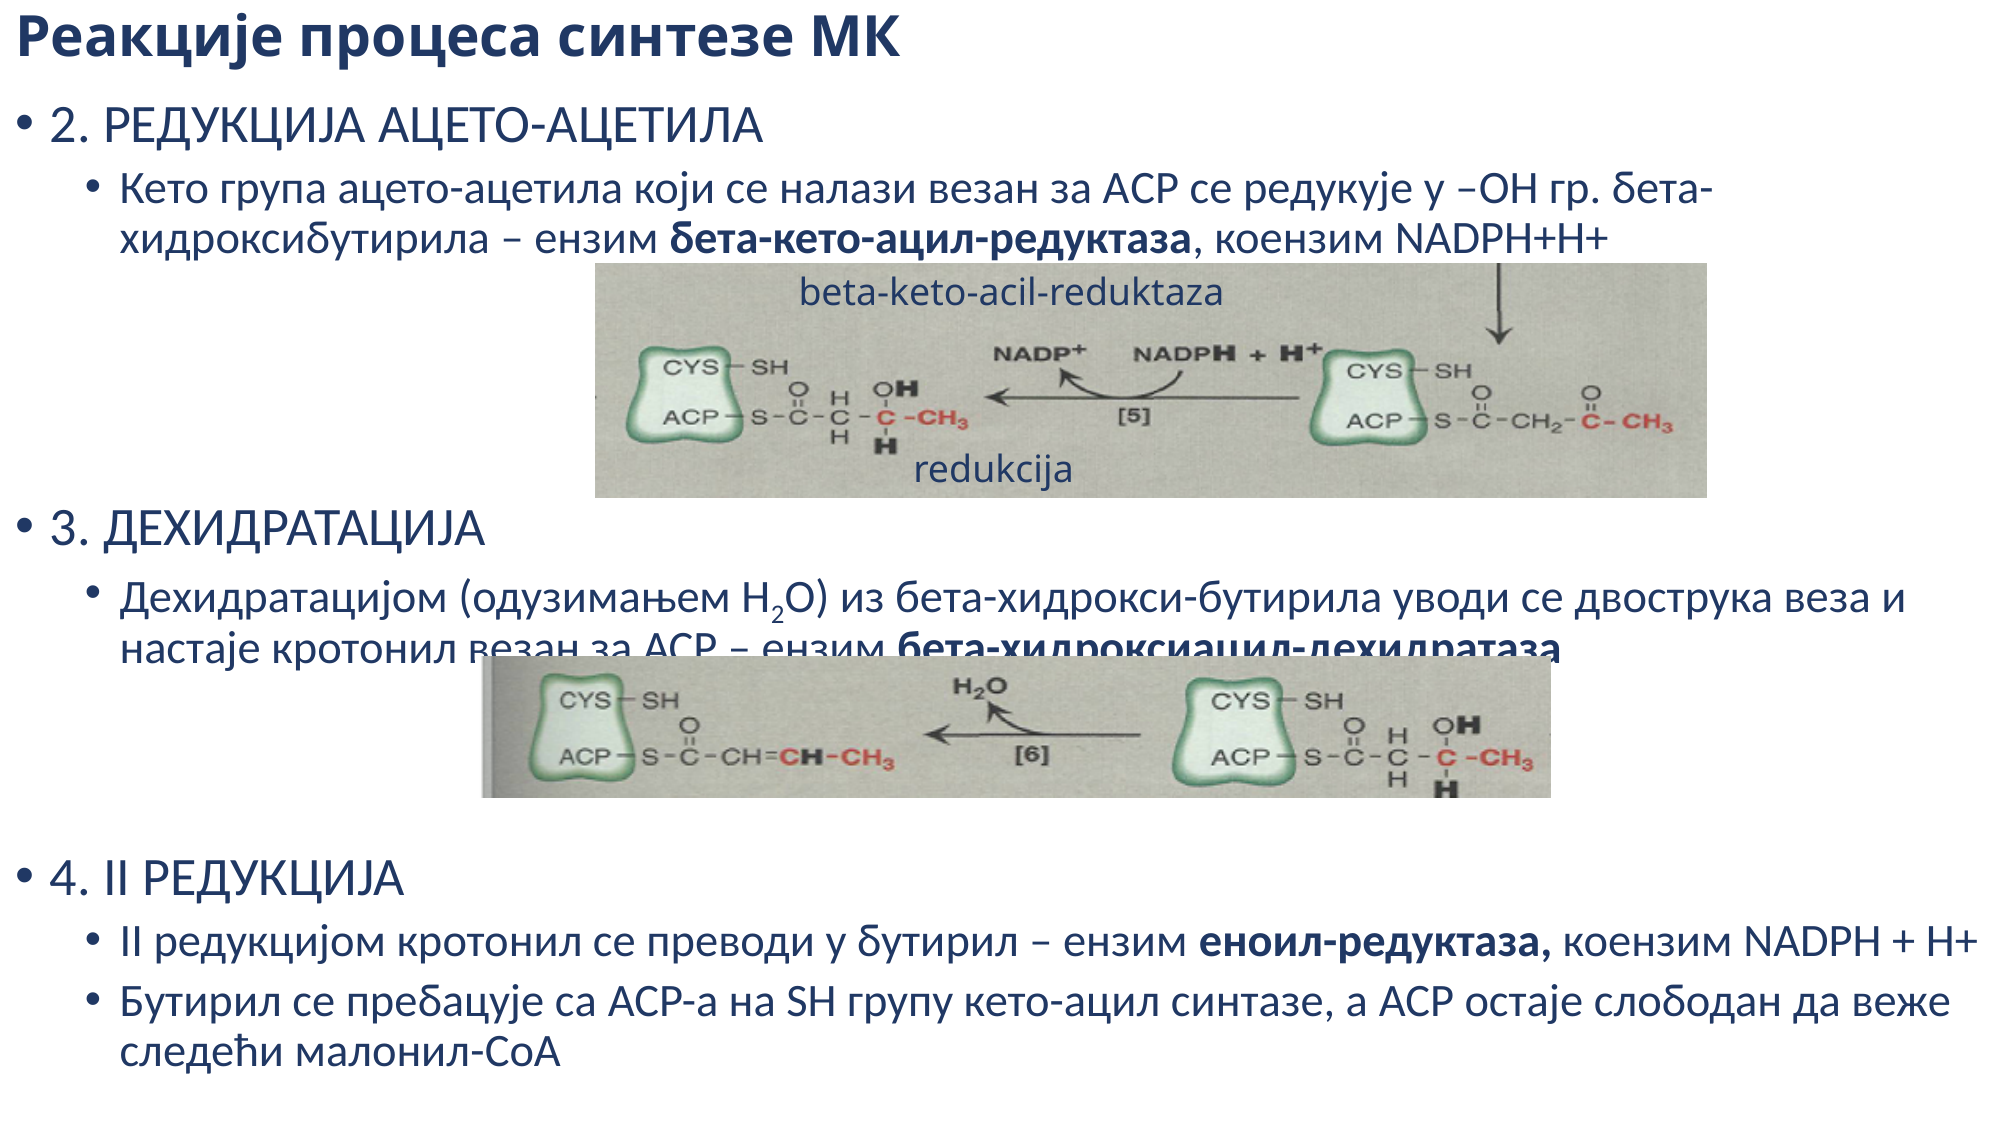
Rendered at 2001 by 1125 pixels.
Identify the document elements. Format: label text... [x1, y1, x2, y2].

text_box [595, 260, 1707, 498]
title Реакције процеса синтезе МК [0, 0, 2000, 78]
list 2. РЕДУКЦИЈА АЦЕТО-АЦЕТИЛА Кето група aцето-ацетилa који се налази везан за АCP се редукује у –OH гр. бета-хидроксибутирила – ензим бета-кето-ацил-редуктаза, коензим NADPH+H+ 3. ДЕХИДРАТАЦИЈА Дехидратацијом (одузимањем H2О) из бета-хидрокси-бутирила уводи се двострука веза и настаје кротонил везан за АСР – ензим бета-хидроксиацил-дехидратаза 4. II РЕДУКЦИЈА II редукцијом кротонил се преводи у бутирил – ензим еноил-редуктаза, коензим NADPH + H+ Бутирил се пребацује са ACP-а на SH групу кето-ацил синтазе, а ACP остаје слободан да веже следећи малонил-CоА [0, 88, 2000, 1125]
picture [475, 656, 1551, 798]
